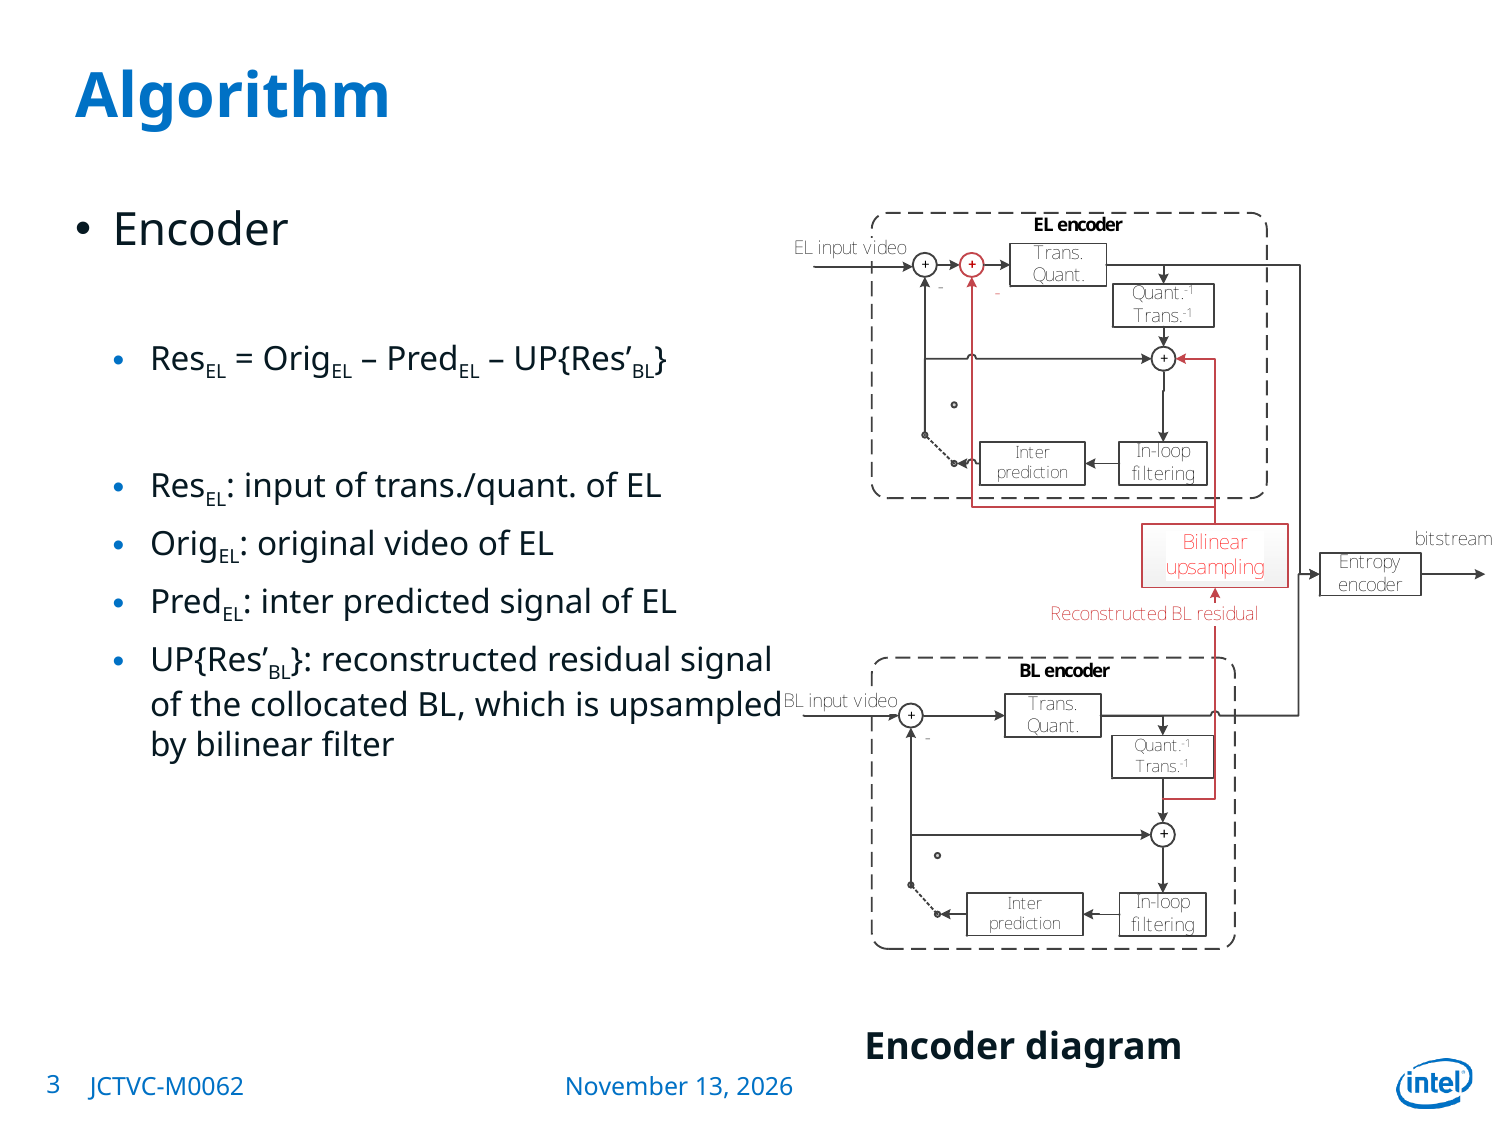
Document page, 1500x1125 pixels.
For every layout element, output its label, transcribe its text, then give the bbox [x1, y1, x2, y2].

footer JCTVC-M0062 [75, 1062, 549, 1109]
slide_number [549, 1062, 844, 1109]
list Encoder ResEL = OrigEL – PredEL – UP{Res’BL} ResEL: input of trans./quant. of EL OrigEL: original video of EL PredEL: inter predicted signal of EL UP{Res’BL}: reconstructed residual signal of the collocated BL, which is upsampled by bilinear filter [75, 200, 732, 975]
title Algorithm [75, 67, 1425, 175]
picture [1396, 1058, 1473, 1109]
slide_number 3 [0, 1062, 75, 1109]
text_box Encoder diagram [649, 1025, 1397, 1074]
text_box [737, 174, 1500, 988]
